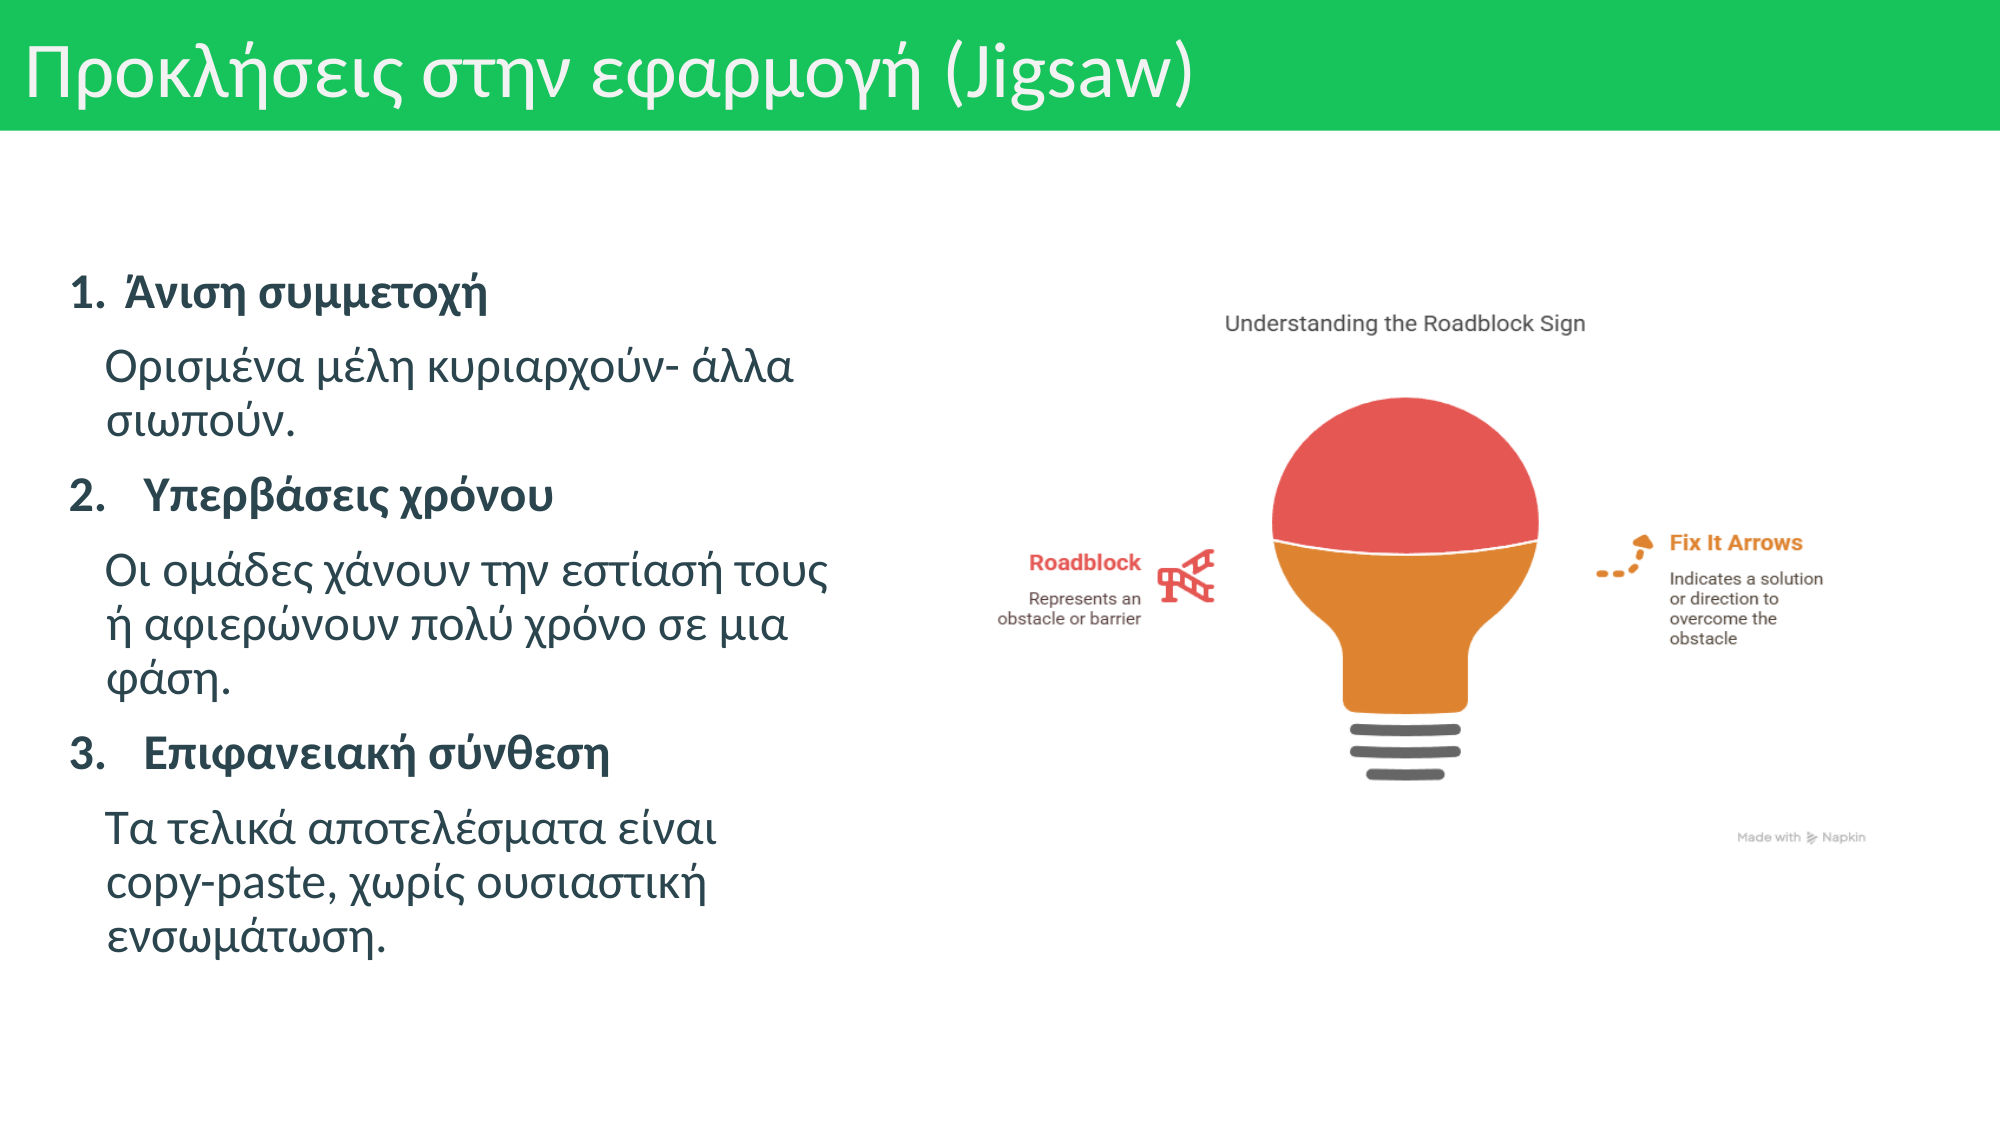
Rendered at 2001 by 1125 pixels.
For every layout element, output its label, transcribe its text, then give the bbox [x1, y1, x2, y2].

title Προκλήσεις στην εφαρμογή (Jigsaw) [16, 13, 1976, 131]
list Άνιση συμμετοχή Ορισμένα μέλη κυριαρχούν- άλλα σιωπούν. Υπερβάσεις χρόνου Οι ομάδες χάνουν την εστίασή τους ή αφιερώνουν πολύ χρόνο σε μια φάση. Επιφανειακή σύνθεση Τα τελικά αποτελέσματα είναι copy-paste, χωρίς ουσιαστική ενσωμάτωση. [16, 257, 853, 1024]
picture [917, 257, 1894, 868]
